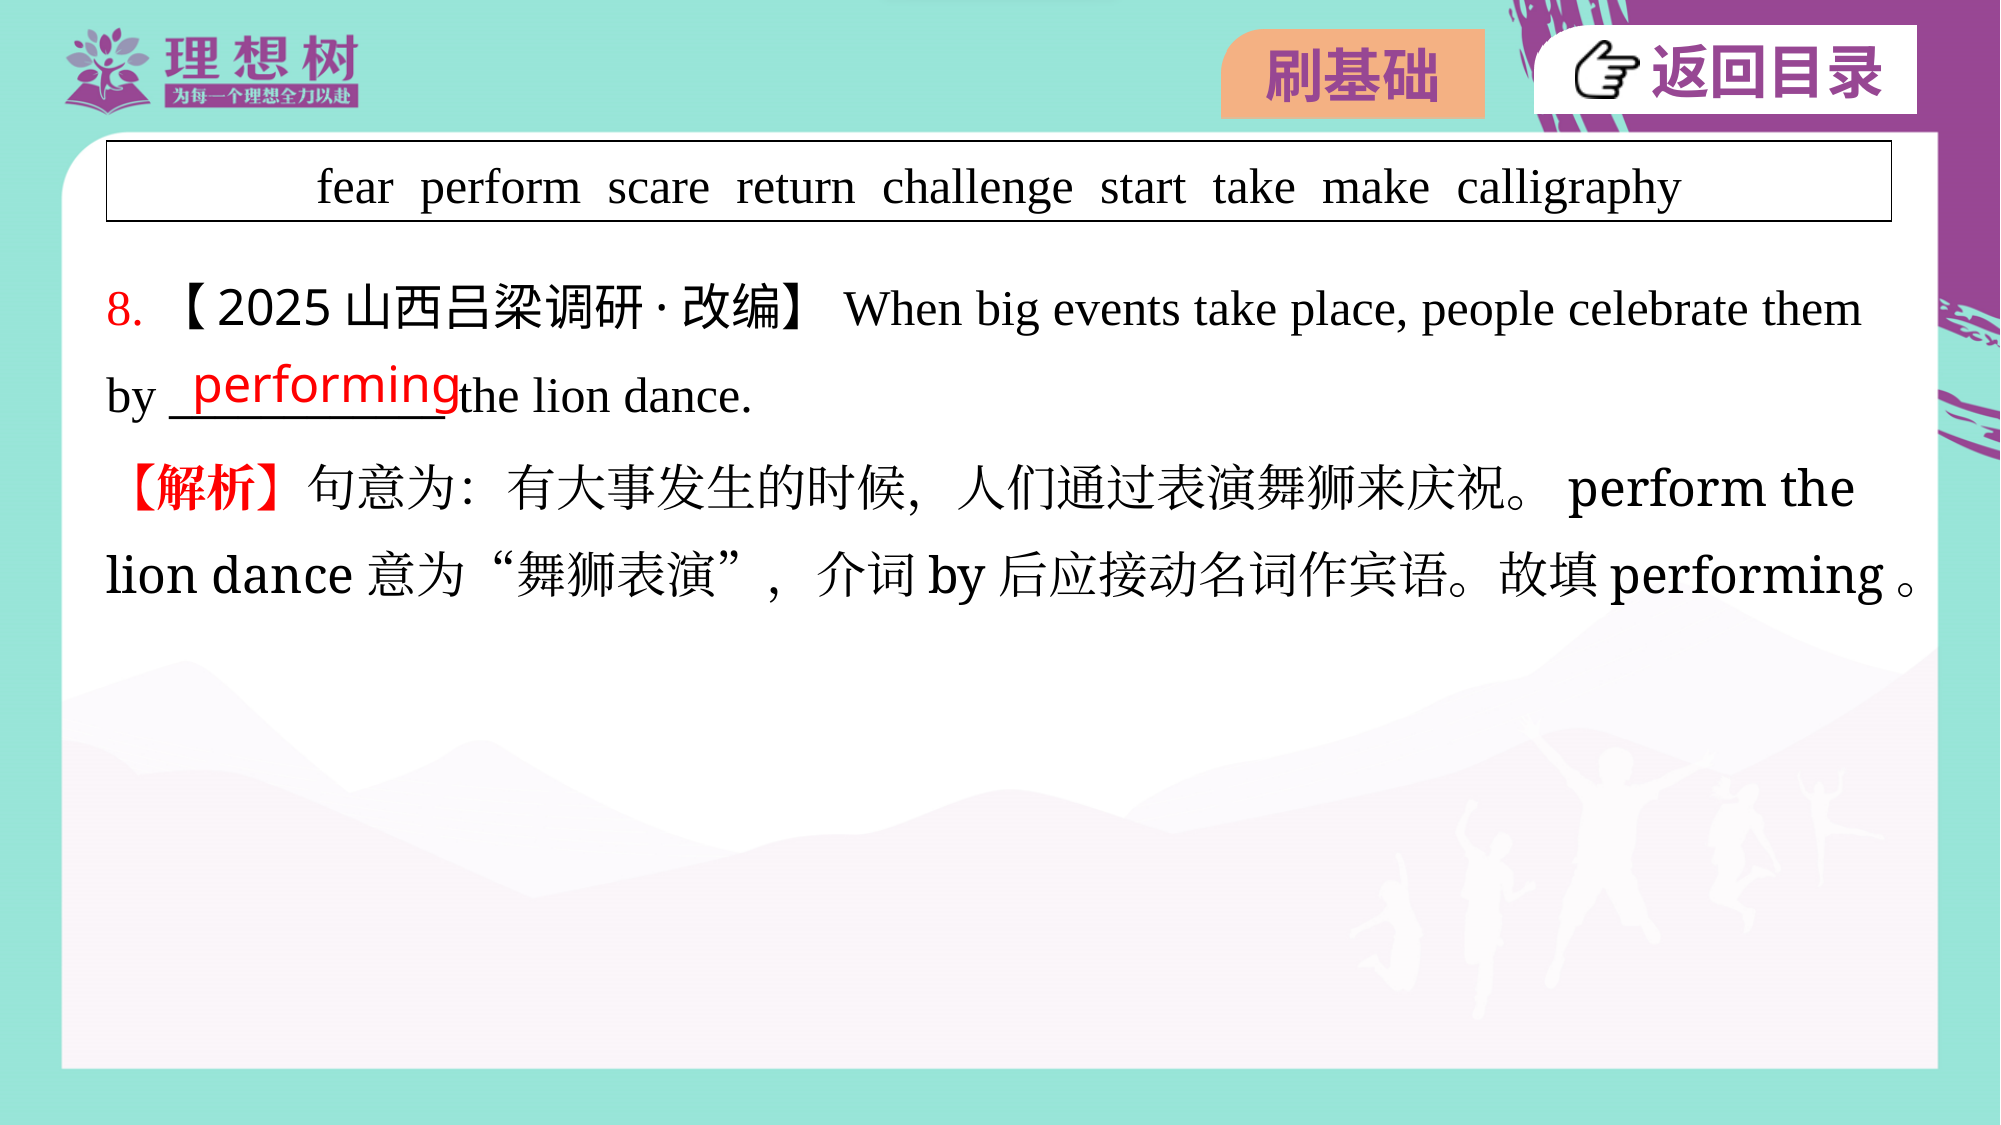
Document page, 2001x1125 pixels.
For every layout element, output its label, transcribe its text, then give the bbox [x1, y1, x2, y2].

text_box 【解析】句意为：有大事发生的时候，人们通过表演舞狮来庆祝。perform the lion dance意为“舞狮表演”，介词by后应接动名词作宾语。故填performing。 [106, 424, 1895, 595]
text_box 8.【2025山西吕梁调研·改编】When big events take place, people celebrate them by ____________ the lion dance. [106, 243, 1895, 414]
picture [0, 0, 2000, 1125]
table_header fear perform scare return challenge start take make calligraphy [107, 142, 1891, 220]
text_box performing [184, 325, 471, 403]
